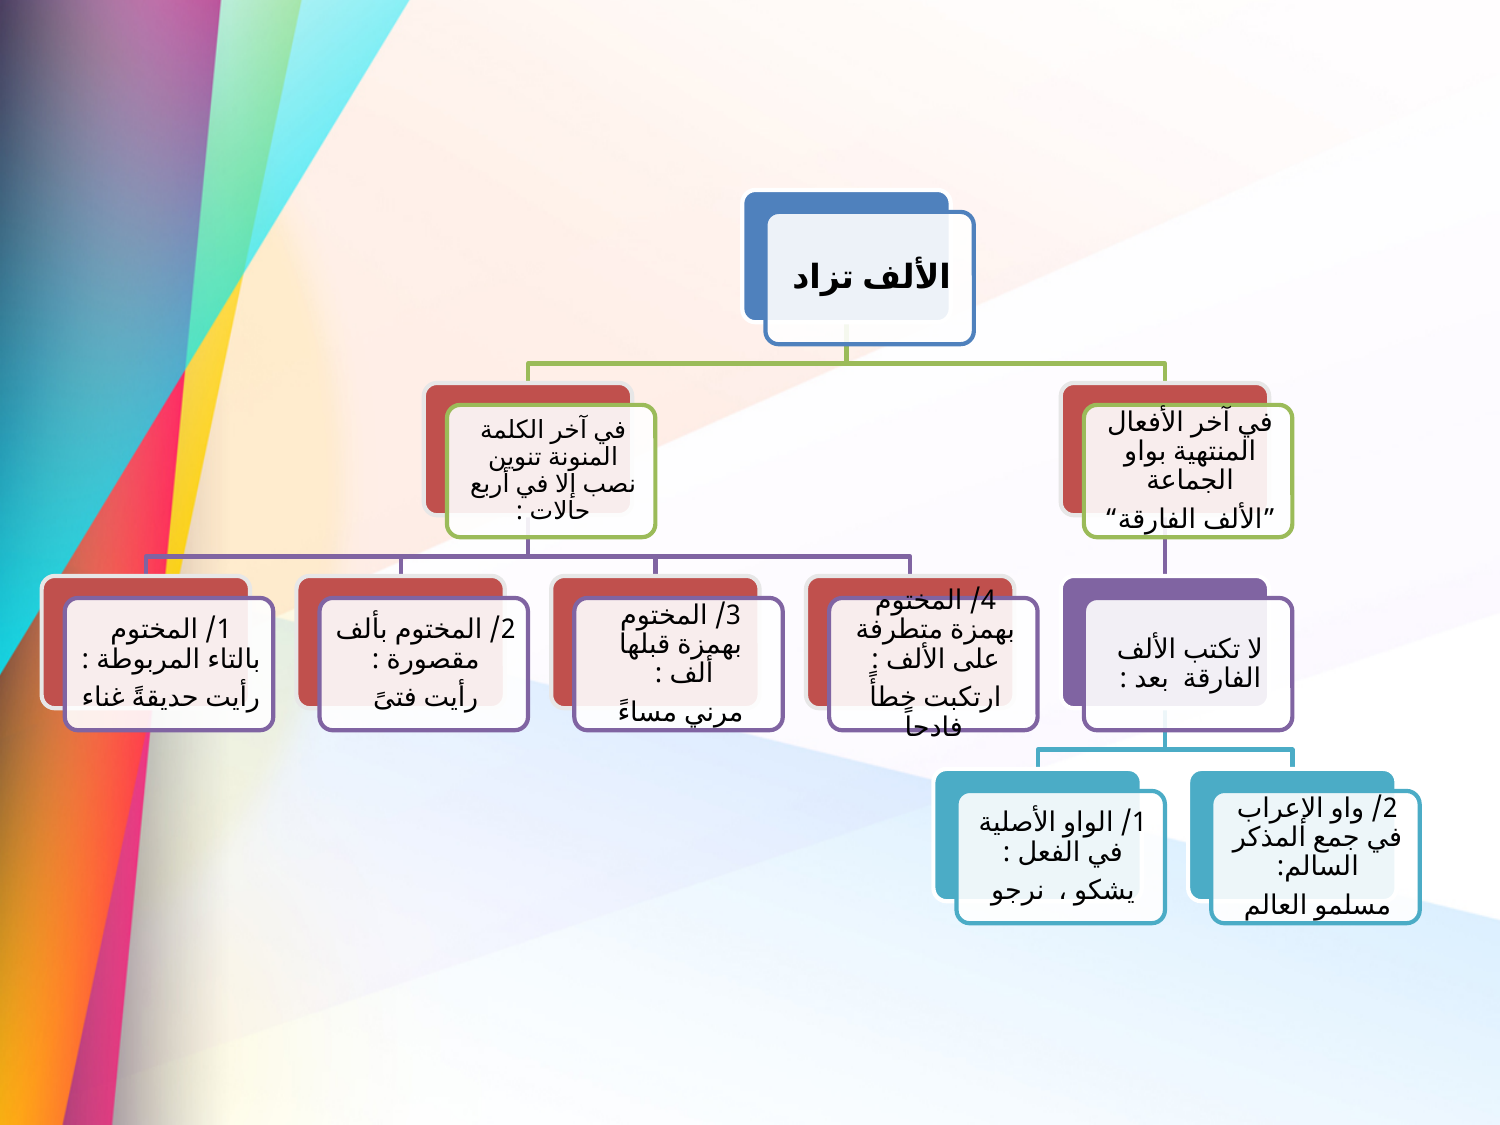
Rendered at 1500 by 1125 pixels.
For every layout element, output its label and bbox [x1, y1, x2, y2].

list [40, 30, 1421, 1083]
picture [0, 0, 1500, 1125]
